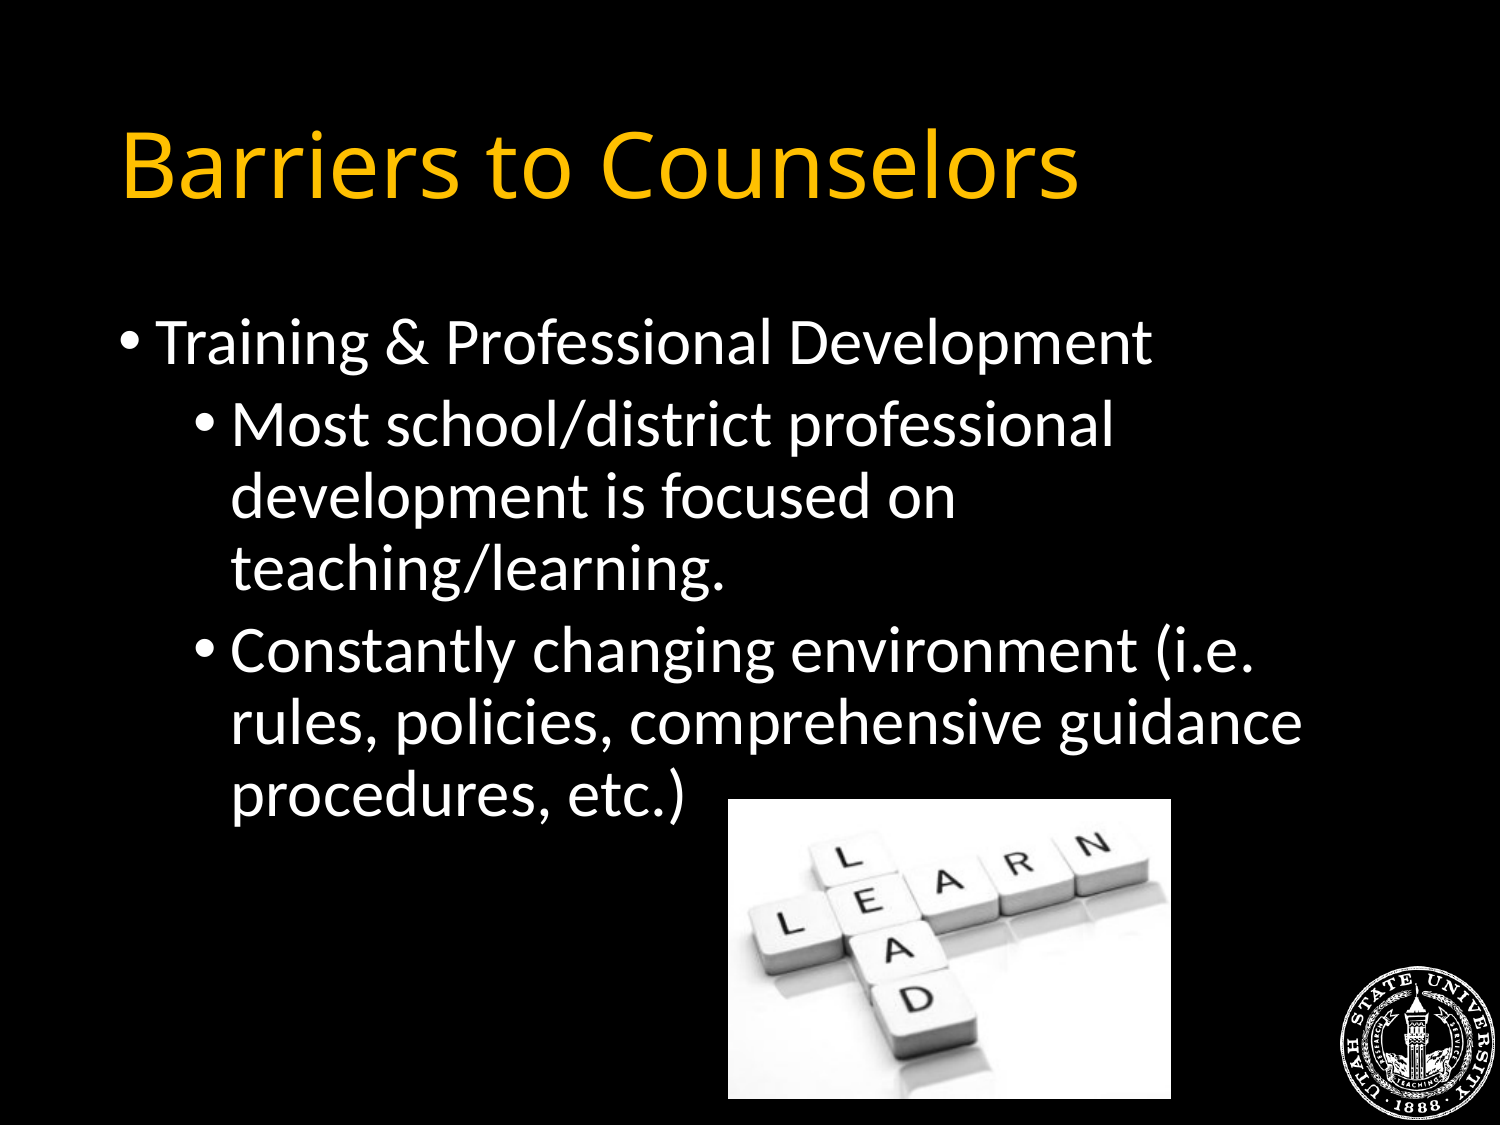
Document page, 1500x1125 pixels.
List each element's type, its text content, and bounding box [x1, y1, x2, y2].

title Barriers to Counselors [103, 59, 1397, 278]
picture [728, 798, 1172, 1099]
picture [1340, 966, 1496, 1120]
list Training & Professional Development Most school/district professional development is focused on teaching/learning. Constantly changing environment (i.e. rules, policies, comprehensive guidance procedures, etc.) [103, 299, 1397, 1014]
